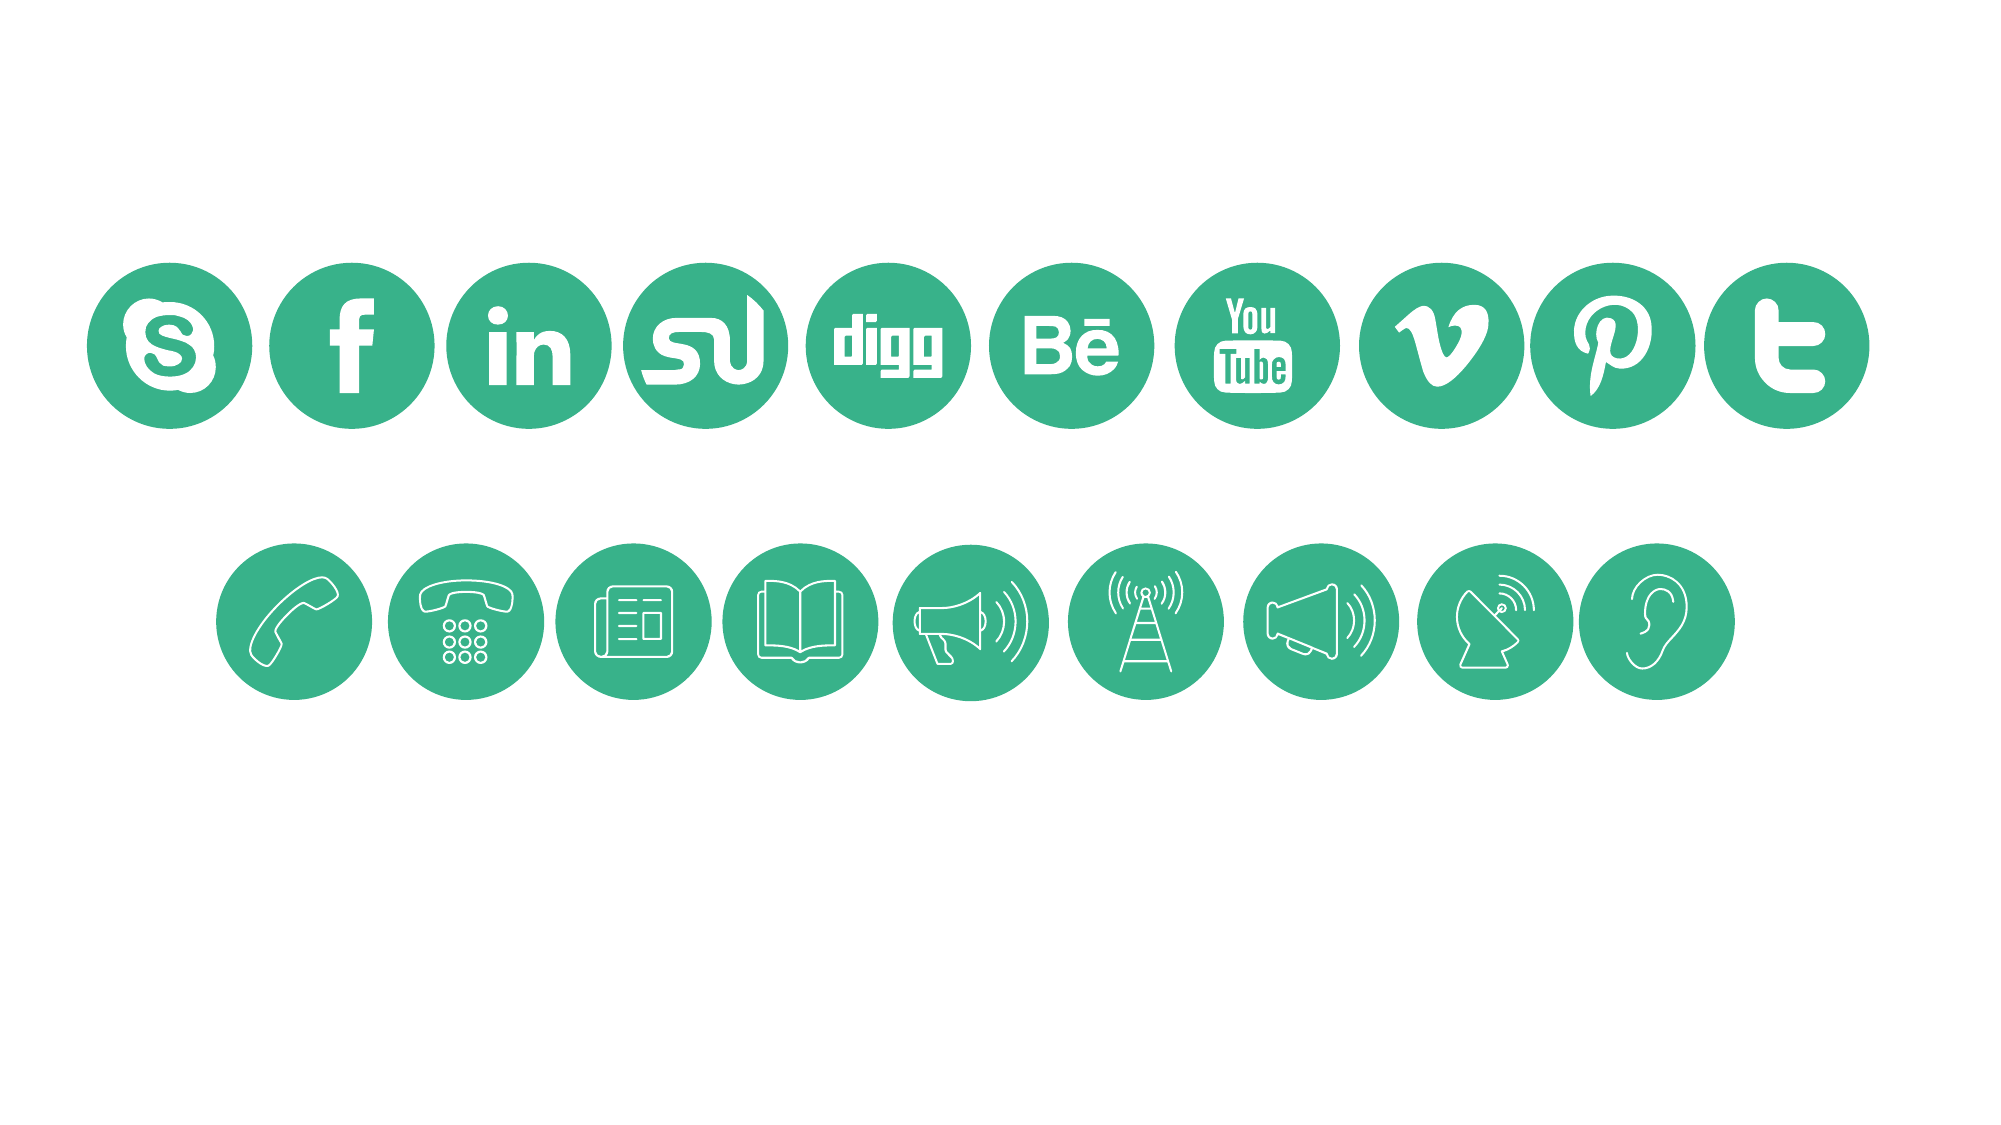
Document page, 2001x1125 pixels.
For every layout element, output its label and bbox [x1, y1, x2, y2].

text_box [1626, 573, 1688, 670]
text_box [1498, 583, 1527, 612]
text_box [446, 262, 612, 429]
text_box [1160, 580, 1167, 605]
text_box [1213, 340, 1293, 394]
text_box [913, 327, 943, 378]
text_box [1075, 329, 1119, 376]
text_box [1498, 592, 1518, 612]
text_box [913, 592, 987, 665]
text_box [617, 611, 638, 615]
text_box [123, 298, 216, 394]
text_box [473, 650, 488, 665]
text_box [1346, 602, 1356, 639]
text_box [1167, 575, 1175, 610]
text_box [1243, 307, 1258, 335]
text_box [1394, 304, 1489, 387]
text_box [722, 543, 879, 700]
text_box [458, 635, 472, 649]
text_box [1417, 543, 1574, 700]
text_box [892, 544, 1049, 702]
text_box [458, 650, 472, 665]
text_box [617, 624, 638, 628]
text_box [1243, 543, 1400, 700]
text_box [1225, 298, 1245, 334]
text_box [866, 313, 877, 323]
text_box [1360, 584, 1376, 657]
text_box [594, 585, 674, 658]
text_box [1578, 543, 1735, 700]
text_box [1084, 318, 1110, 326]
text_box [516, 330, 571, 386]
text_box [1498, 574, 1535, 612]
text_box [880, 327, 910, 378]
text_box [1153, 585, 1158, 600]
text_box [757, 579, 844, 664]
text_box [1455, 590, 1520, 669]
text_box [1639, 588, 1675, 635]
text_box [1003, 591, 1017, 653]
text_box [473, 635, 488, 649]
text_box [988, 262, 1155, 429]
text_box [249, 576, 339, 667]
text_box [1261, 307, 1276, 334]
text_box [1117, 576, 1124, 610]
text_box [1174, 262, 1341, 429]
text_box [458, 619, 472, 633]
text_box [387, 543, 545, 700]
text_box [216, 543, 373, 700]
text_box [442, 619, 457, 633]
text_box [473, 619, 488, 633]
text_box [834, 313, 863, 365]
text_box [86, 262, 253, 429]
text_box [1108, 571, 1117, 615]
text_box [269, 262, 435, 429]
text_box [442, 650, 457, 665]
text_box [1530, 262, 1696, 429]
text_box [1119, 587, 1173, 673]
text_box [1353, 593, 1366, 648]
text_box [555, 543, 712, 700]
text_box [1174, 571, 1184, 615]
text_box [1359, 262, 1525, 429]
text_box [442, 635, 457, 649]
text_box [1704, 262, 1870, 429]
text_box [489, 332, 507, 386]
text_box [866, 327, 877, 365]
text_box [623, 262, 789, 429]
text_box [418, 579, 514, 613]
text_box [1134, 585, 1138, 600]
text_box [995, 601, 1006, 643]
text_box [329, 298, 374, 394]
text_box [1024, 315, 1073, 375]
text_box [1067, 543, 1224, 700]
text_box [805, 262, 972, 429]
text_box [1010, 581, 1029, 663]
text_box [1259, 361, 1264, 380]
text_box [641, 295, 764, 385]
text_box [1754, 298, 1826, 394]
text_box [488, 306, 508, 325]
text_box [1125, 580, 1131, 605]
text_box [642, 611, 663, 640]
text_box [1573, 295, 1652, 397]
text_box [1266, 583, 1338, 660]
